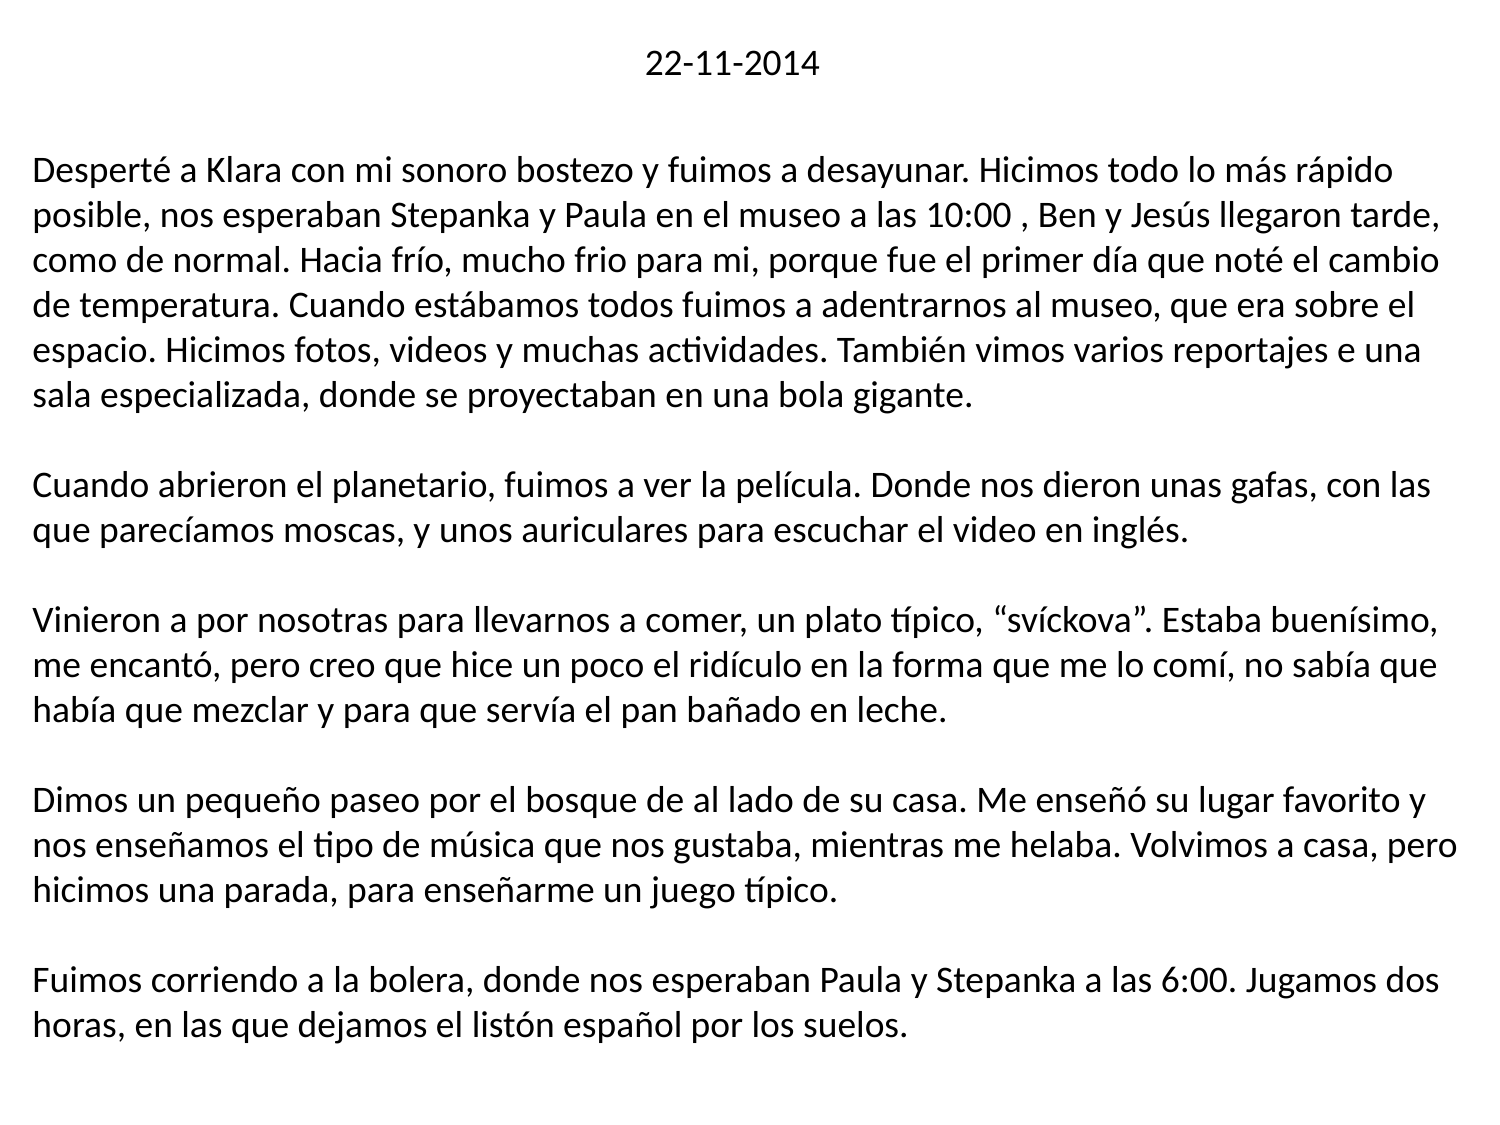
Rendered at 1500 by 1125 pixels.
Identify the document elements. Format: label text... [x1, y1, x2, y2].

text_box Desperté a Klara con mi sonoro bostezo y fuimos a desayunar. Hicimos todo lo más rápido posible, nos esperaban Stepanka y Paula en el museo a las 10:00 , Ben y Jesús llegaron tarde, como de normal. Hacia frío, mucho frio para mi, porque fue el primer día que noté el cambio de temperatura. Cuando estábamos todos fuimos a adentrarnos al museo, que era sobre el espacio. Hicimos fotos, videos y muchas actividades. También vimos varios reportajes e una sala especializada, donde se proyectaban en una bola gigante. Cuando abrieron el planetario, fuimos a ver la película. Donde nos dieron unas gafas, con las que parecíamos moscas, y unos auriculares para escuchar el video en inglés. Vinieron a por nosotras para llevarnos a comer, un plato típico, “svíckova”. Estaba buenísimo, me encantó, pero creo que hice un poco el ridículo en la forma que me lo comí, no sabía que había que mezclar y para que servía el pan bañado en leche. Dimos un pequeño paseo por el bosque de al lado de su casa. Me enseñó su lugar favorito y nos enseñamos el tipo de música que nos gustaba, mientras me helaba. Volvimos a casa, pero hicimos una parada, para enseñarme un juego típico. Fuimos corriendo a la bolera, donde nos esperaban Paula y Stepanka a las 6:00. Jugamos dos horas, en las que dejamos el listón español por los suelos. [17, 137, 1483, 1052]
text_box 22-11-2014 [324, 30, 1140, 91]
